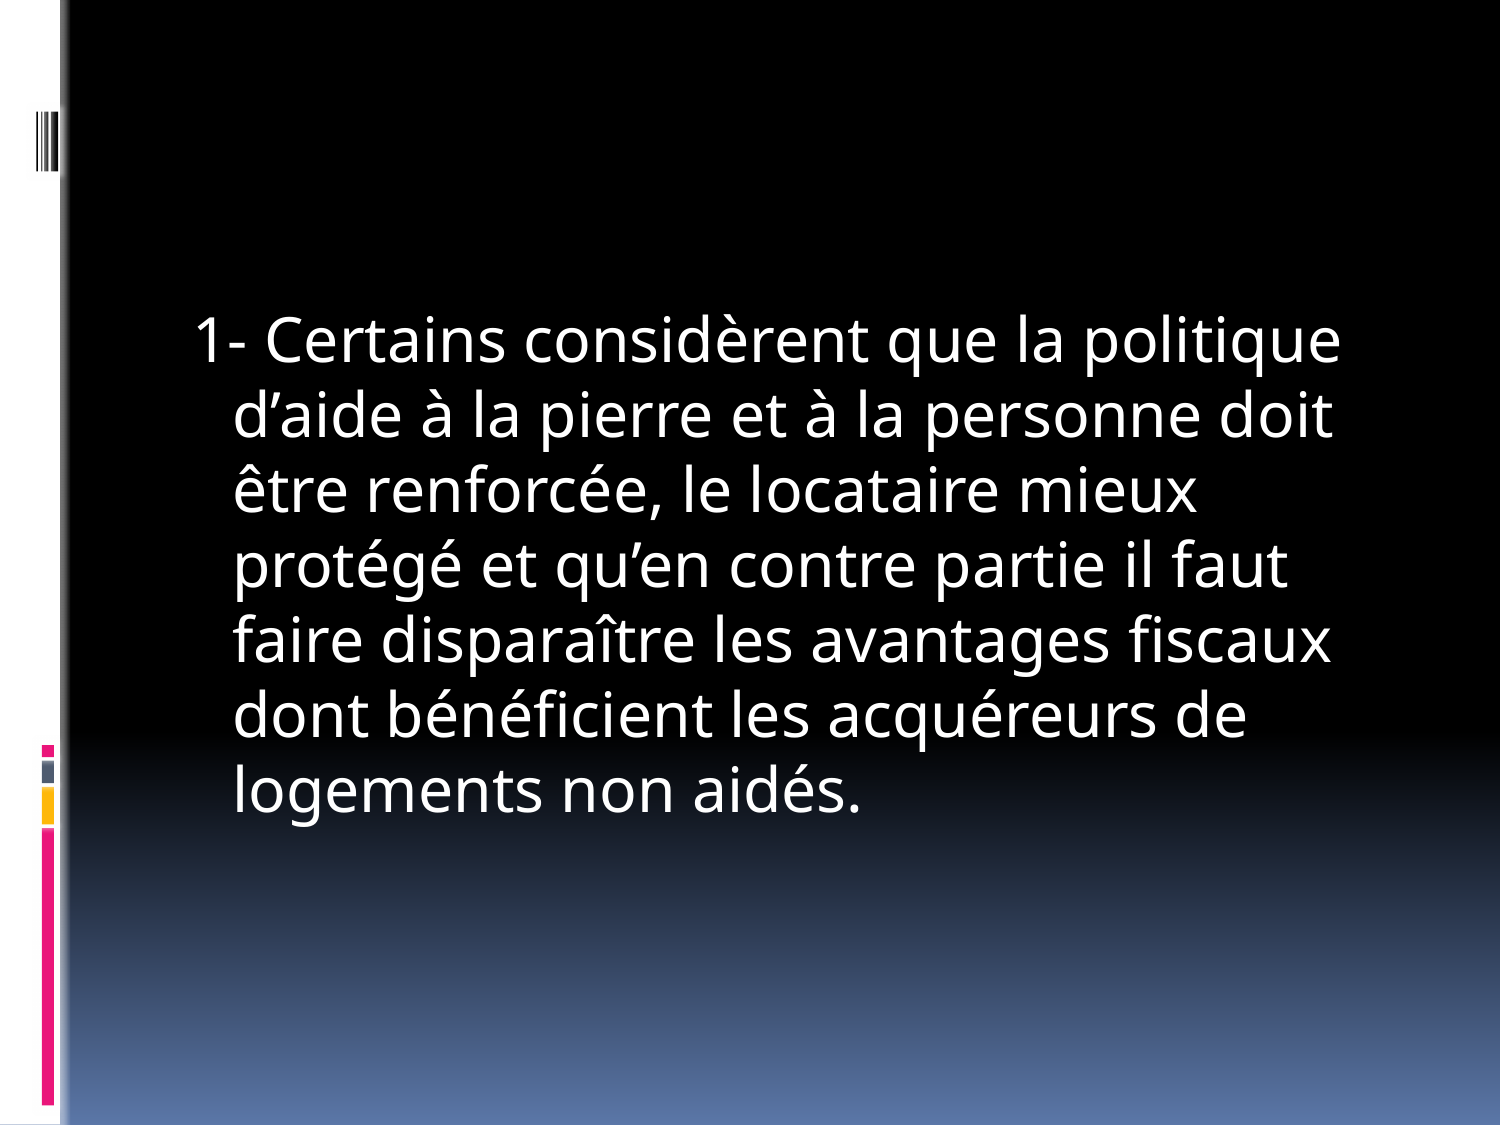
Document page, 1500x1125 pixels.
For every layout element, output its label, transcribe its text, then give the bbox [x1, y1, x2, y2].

list 1- Certains considèrent que la politique d’aide à la pierre et à la personne doit être renforcée, le locataire mieux protégé et qu’en contre partie il faut faire disparaître les avantages fiscaux dont bénéficient les acquéreurs de logements non aidés. [150, 292, 1425, 1043]
